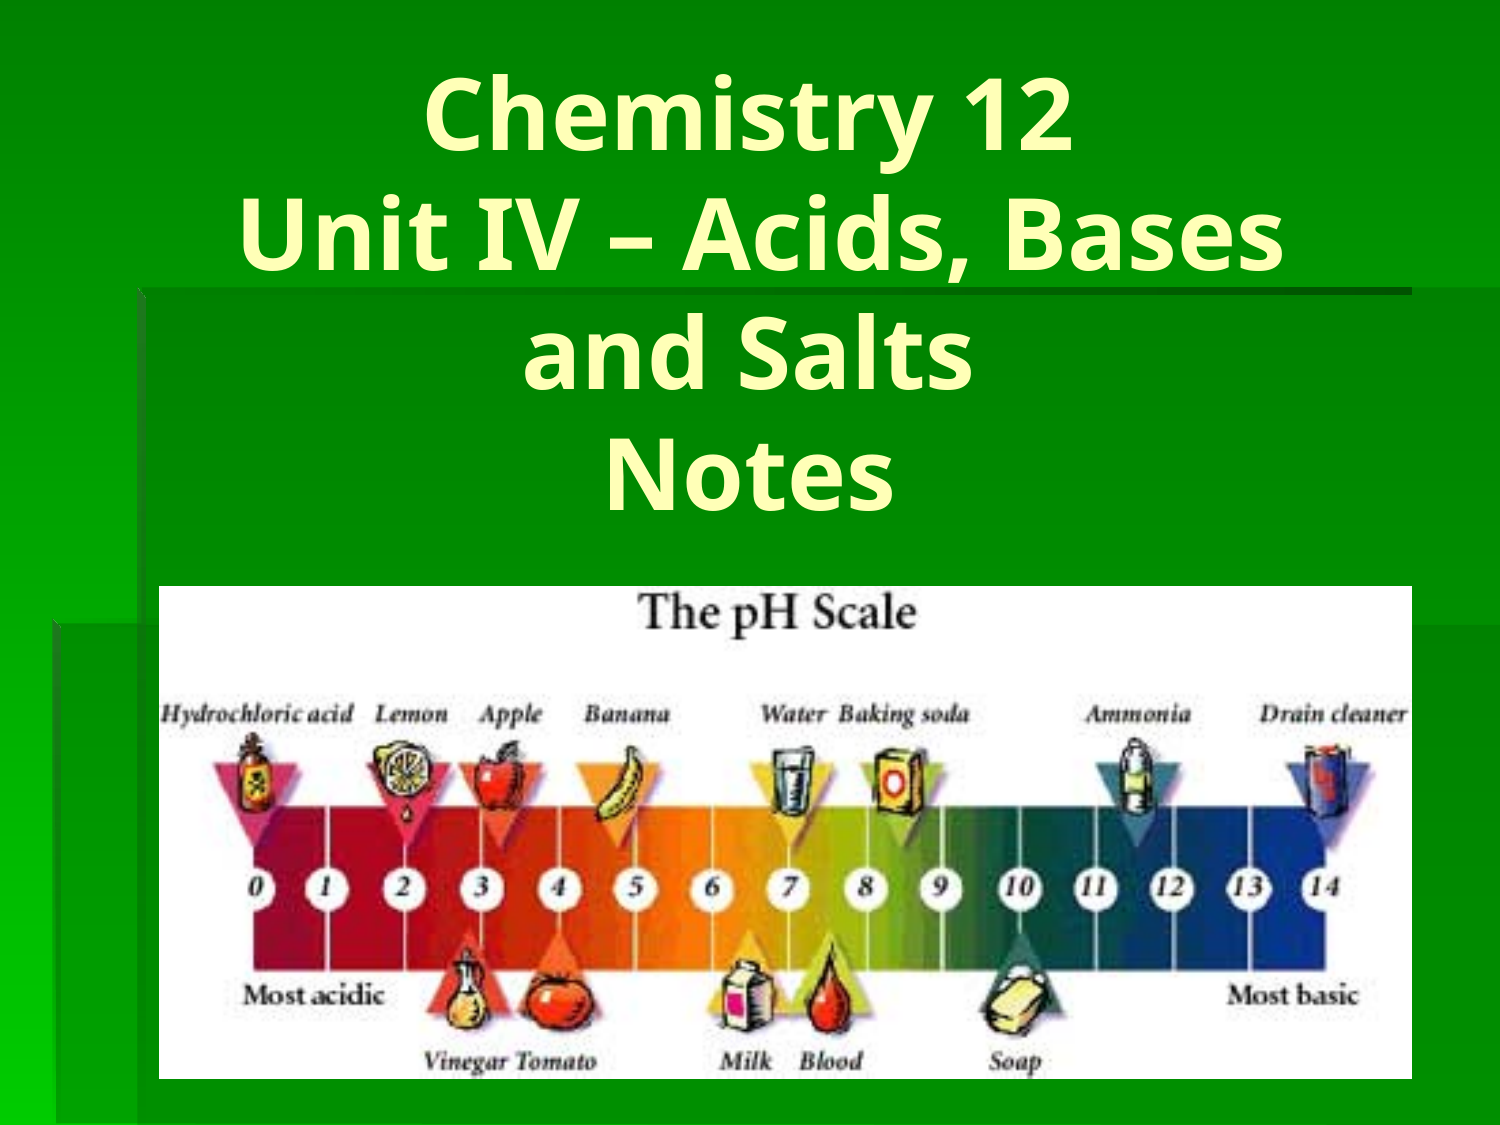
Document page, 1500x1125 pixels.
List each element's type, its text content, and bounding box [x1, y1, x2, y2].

picture [159, 585, 1412, 1080]
title Chemistry 12 Unit IV – Acids, Bases and Salts Notes [147, 42, 1376, 469]
